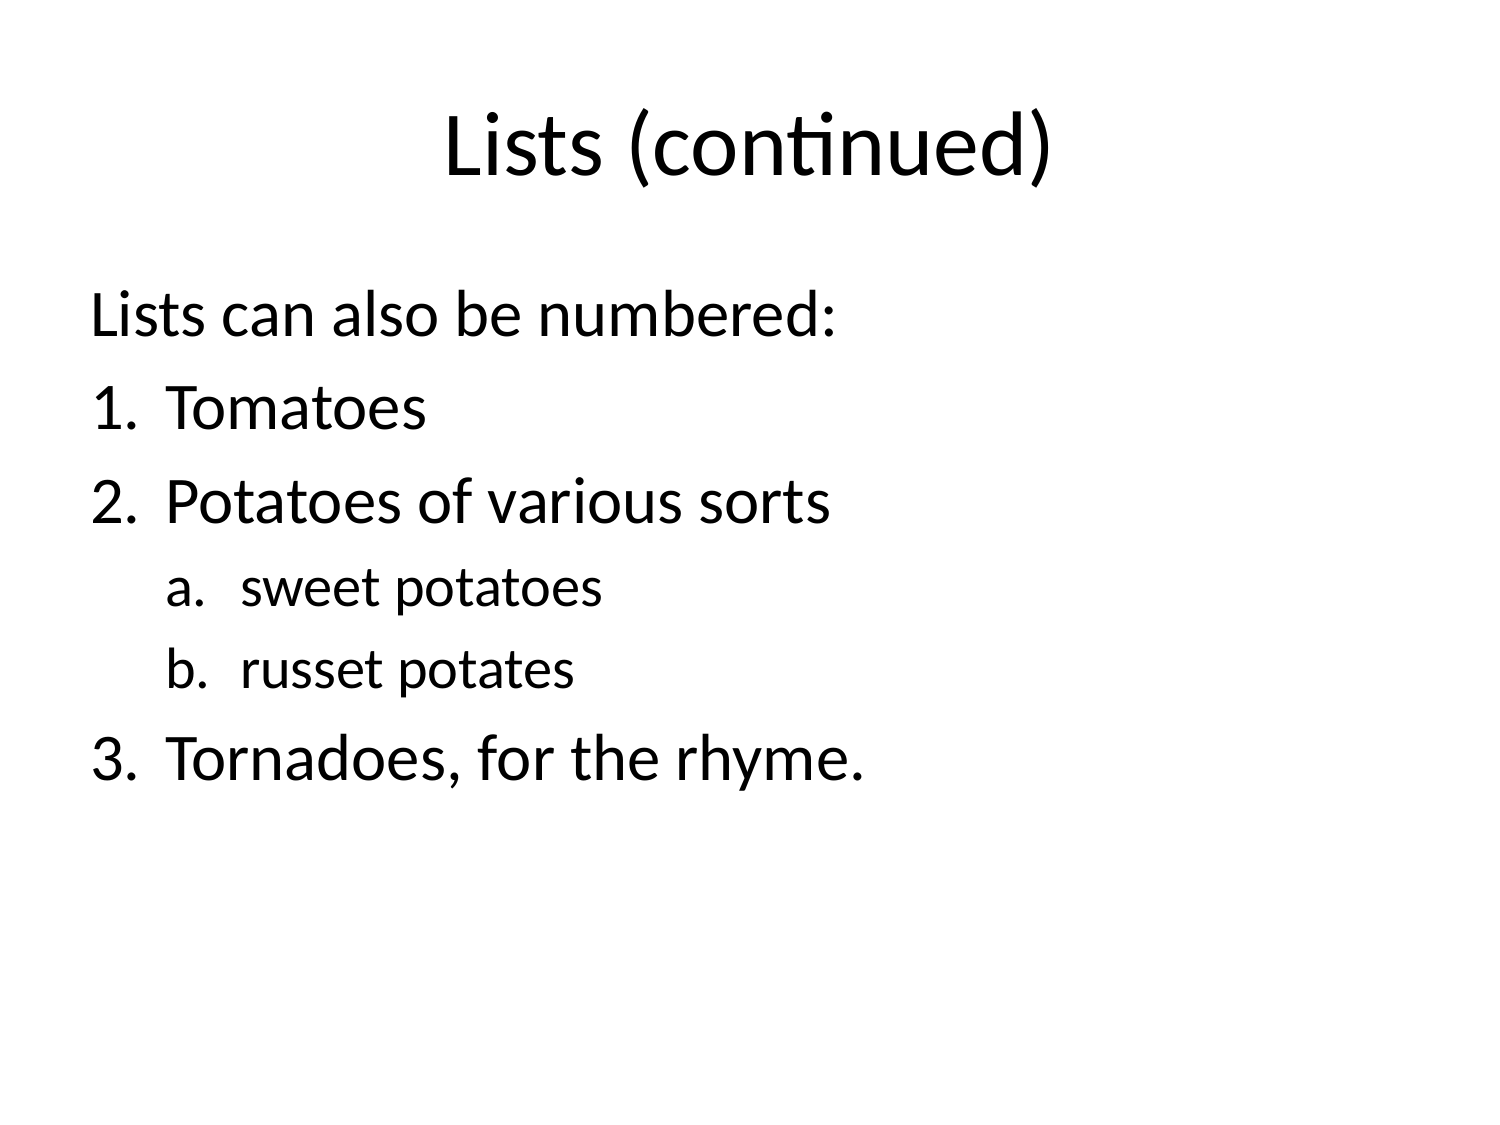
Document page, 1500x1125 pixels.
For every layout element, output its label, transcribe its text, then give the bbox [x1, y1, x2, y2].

list Lists can also be numbered: Tomatoes Potatoes of various sorts sweet potatoes russet potates Tornadoes, for the rhyme. [75, 262, 1425, 1005]
title Lists (continued) [75, 45, 1425, 233]
